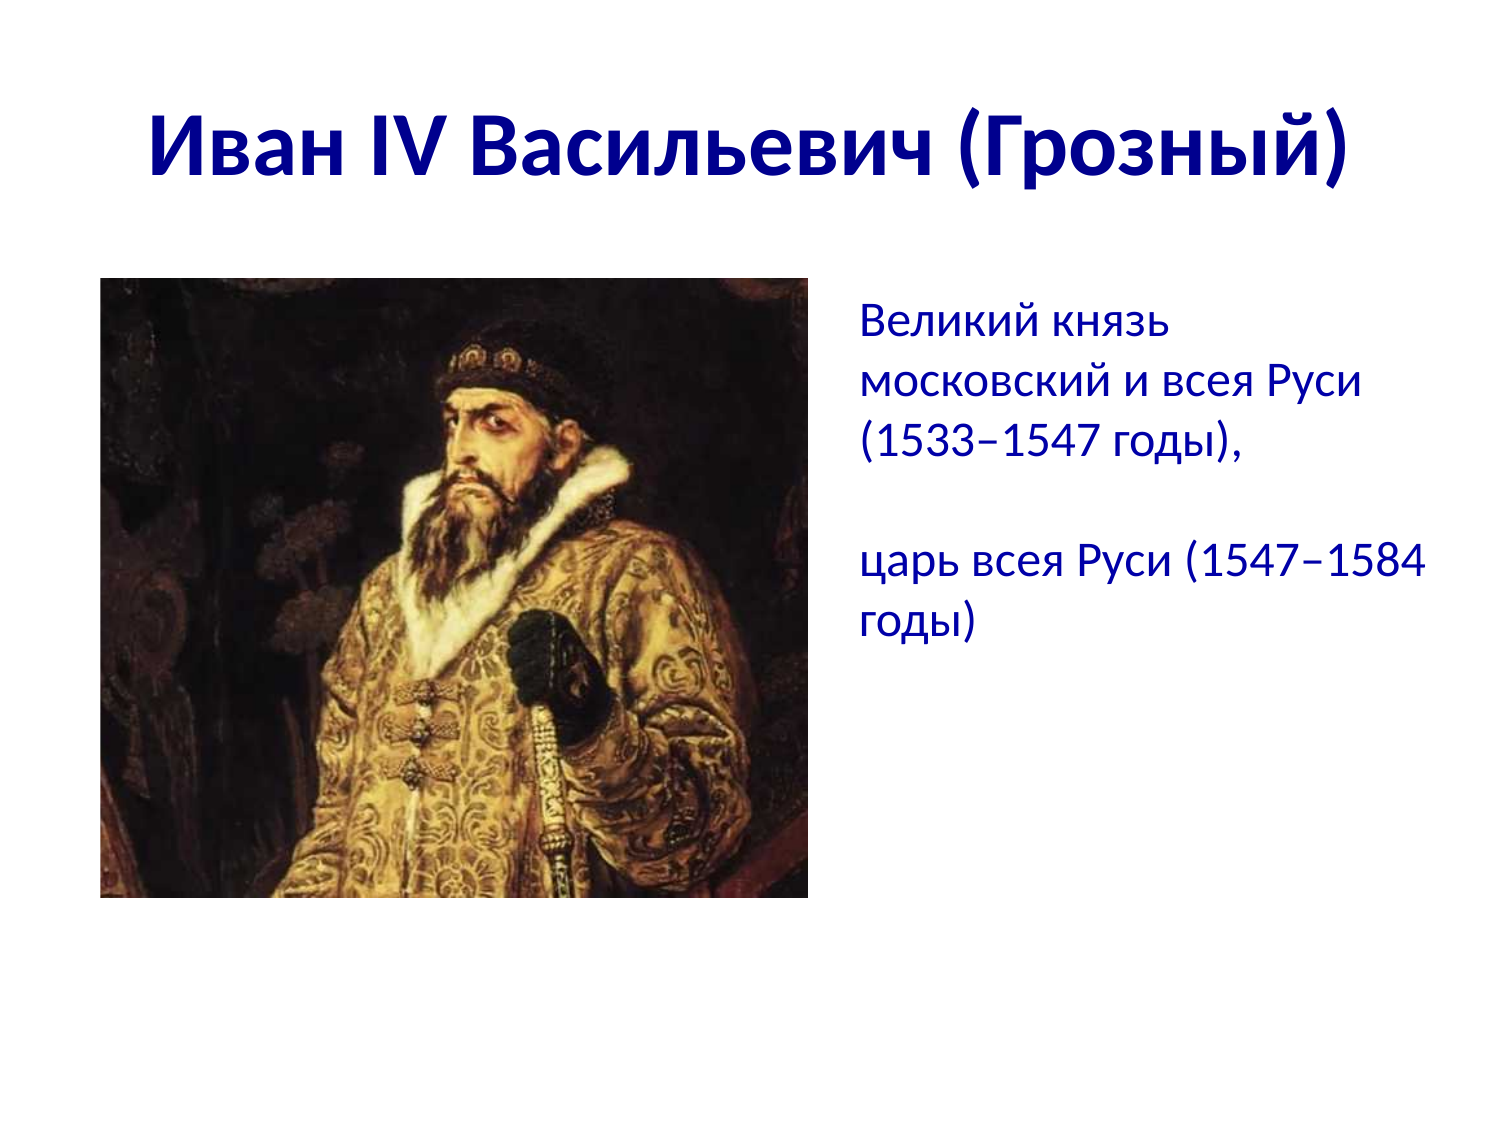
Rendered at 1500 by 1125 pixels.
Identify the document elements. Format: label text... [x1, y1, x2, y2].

title Иван IV Васильевич (Грозный) [75, 45, 1425, 233]
text_box Великий князь московский и всея Руси (1533–1547 годы), царь всея Руси (1547–1584 годы) [844, 278, 1447, 654]
picture [100, 278, 808, 898]
